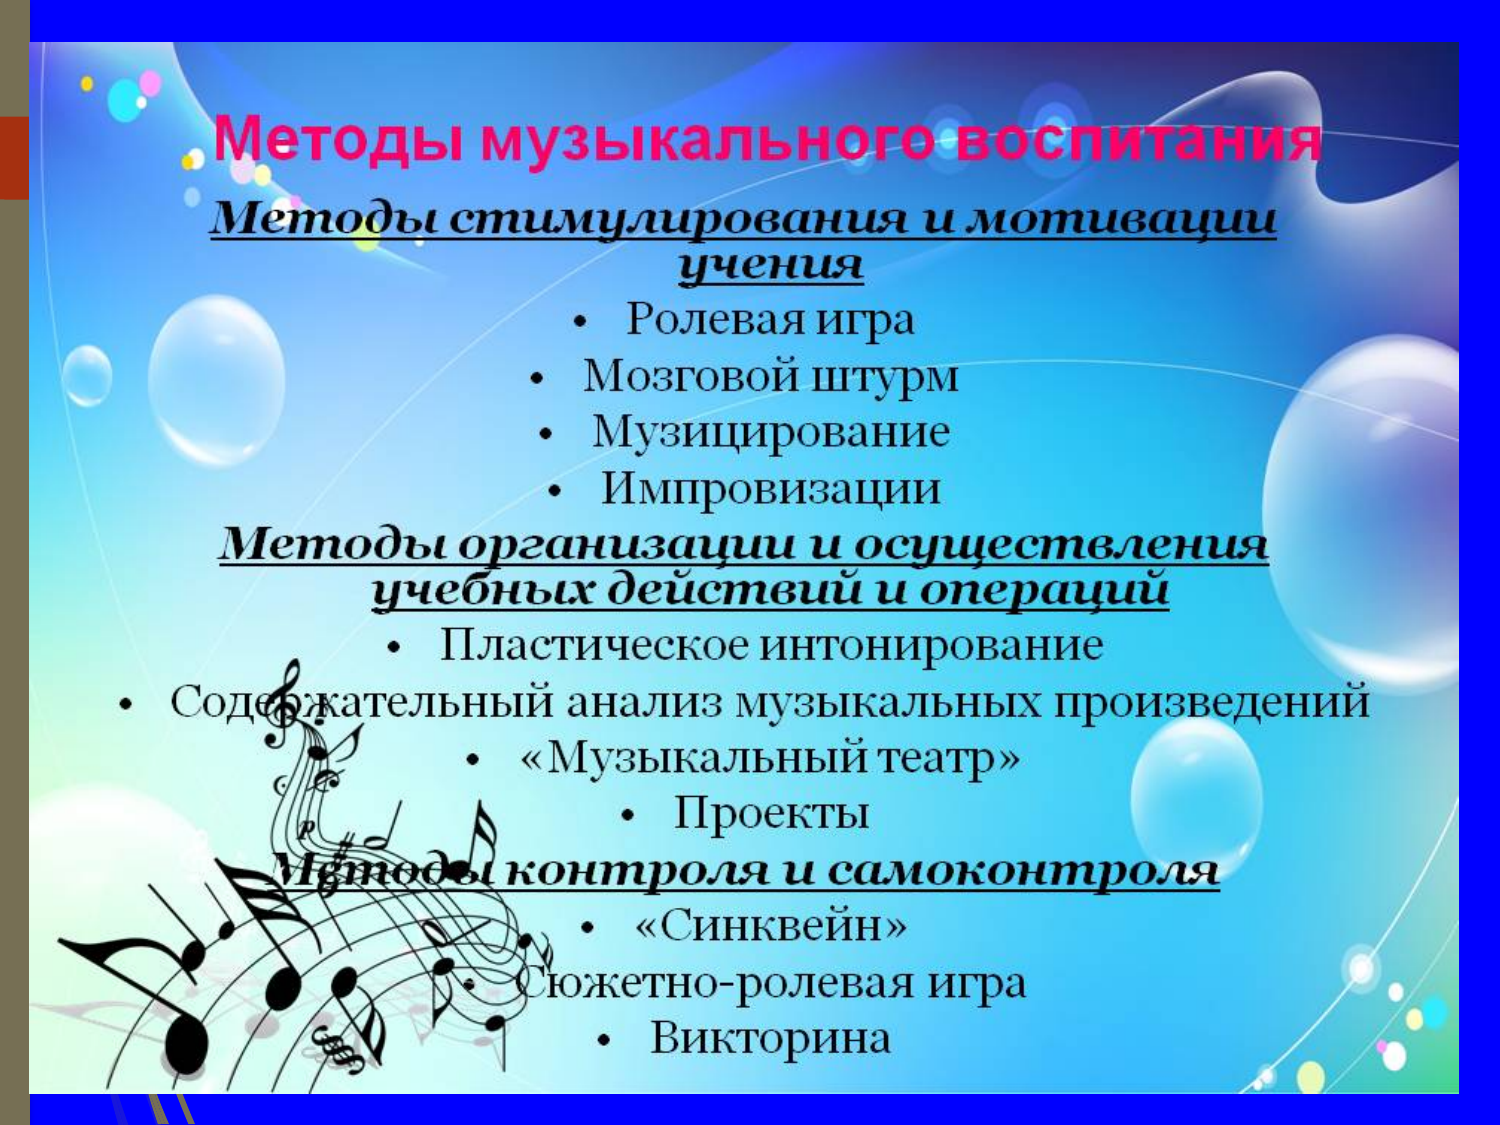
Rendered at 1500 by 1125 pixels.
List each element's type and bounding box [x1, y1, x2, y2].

picture [29, 42, 1460, 1095]
